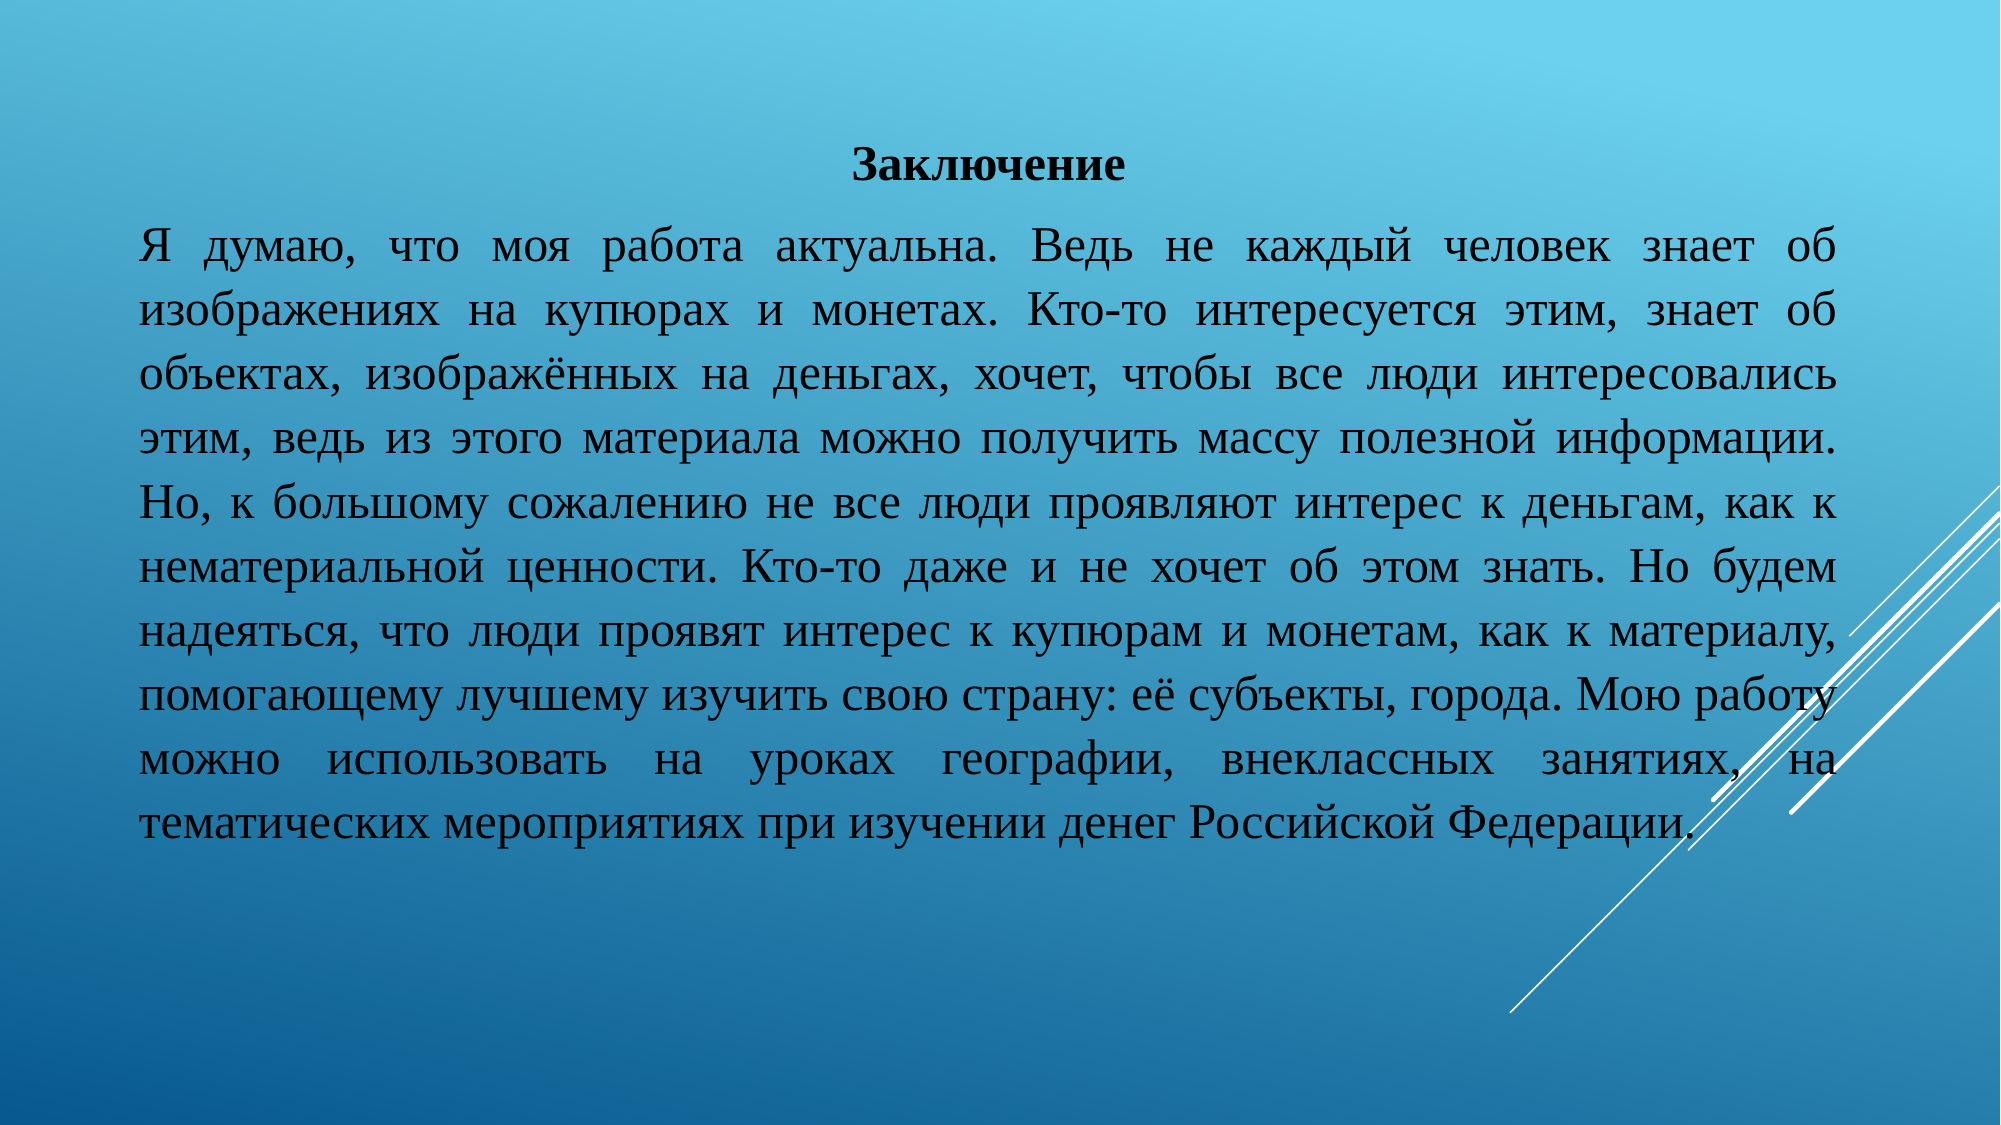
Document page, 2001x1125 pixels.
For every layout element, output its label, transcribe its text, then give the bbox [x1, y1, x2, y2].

text_box Заключение Я думаю, что моя работа актуальна. Ведь не каждый человек знает об изображениях на купюрах и монетах. Кто-то интересуется этим, знает об объектах, изображённых на деньгах, хочет, чтобы все люди интересовались этим, ведь из этого материала можно получить массу полезной информации. Но, к большому сожалению не все люди проявляют интерес к деньгам, как к нематериальной ценности. Кто-то даже и не хочет об этом знать. Но будем надеяться, что люди проявят интерес к купюрам и монетам, как к материалу, помогающему лучшему изучить свою страну: её субъекты, города. Мою работу можно использовать на уроках географии, внеклассных занятиях, на тематических мероприятиях при изучении денег Российской Федерации. [124, 118, 1853, 857]
